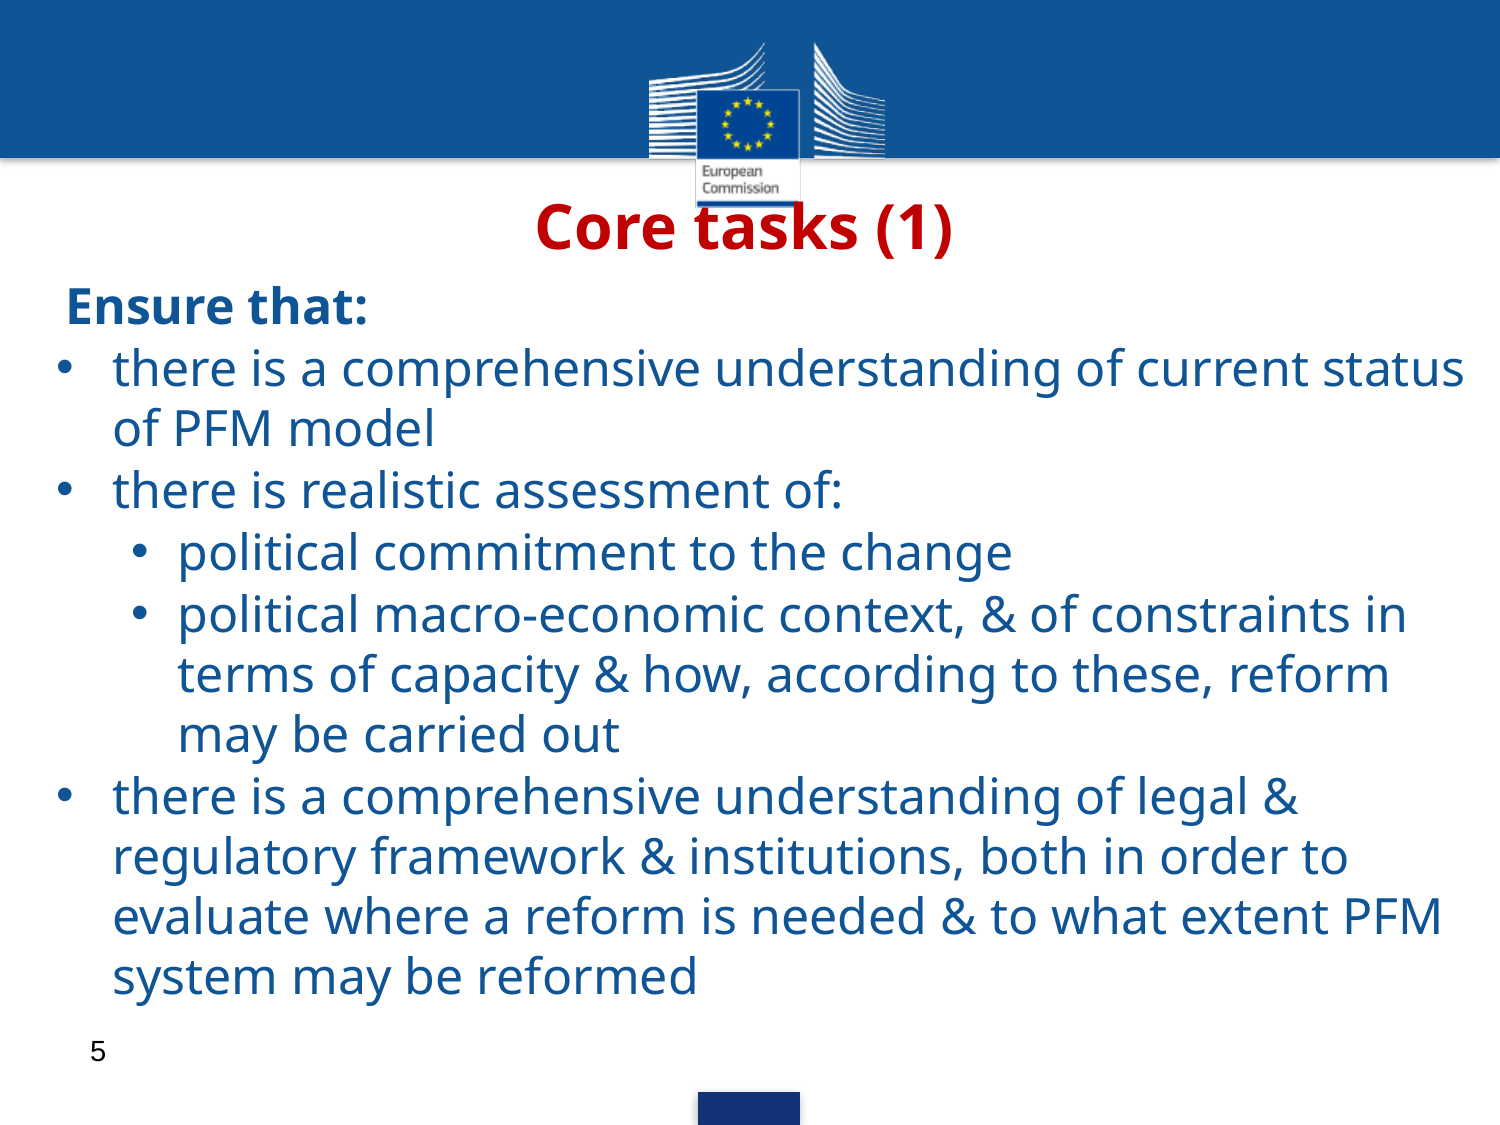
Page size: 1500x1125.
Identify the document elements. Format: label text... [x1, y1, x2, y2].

text_box Ensure that: there is a comprehensive understanding of current status of PFM model there is realistic assessment of: political commitment to the change political macro-economic context, & of constraints in terms of capacity & how, according to these, reform may be carried out there is a comprehensive understanding of legal & regulatory framework & institutions, both in order to evaluate where a reform is needed & to what extent PFM system may be reformed [41, 266, 1500, 1123]
title Core tasks (1) [88, 160, 1400, 266]
picture [649, 42, 885, 160]
